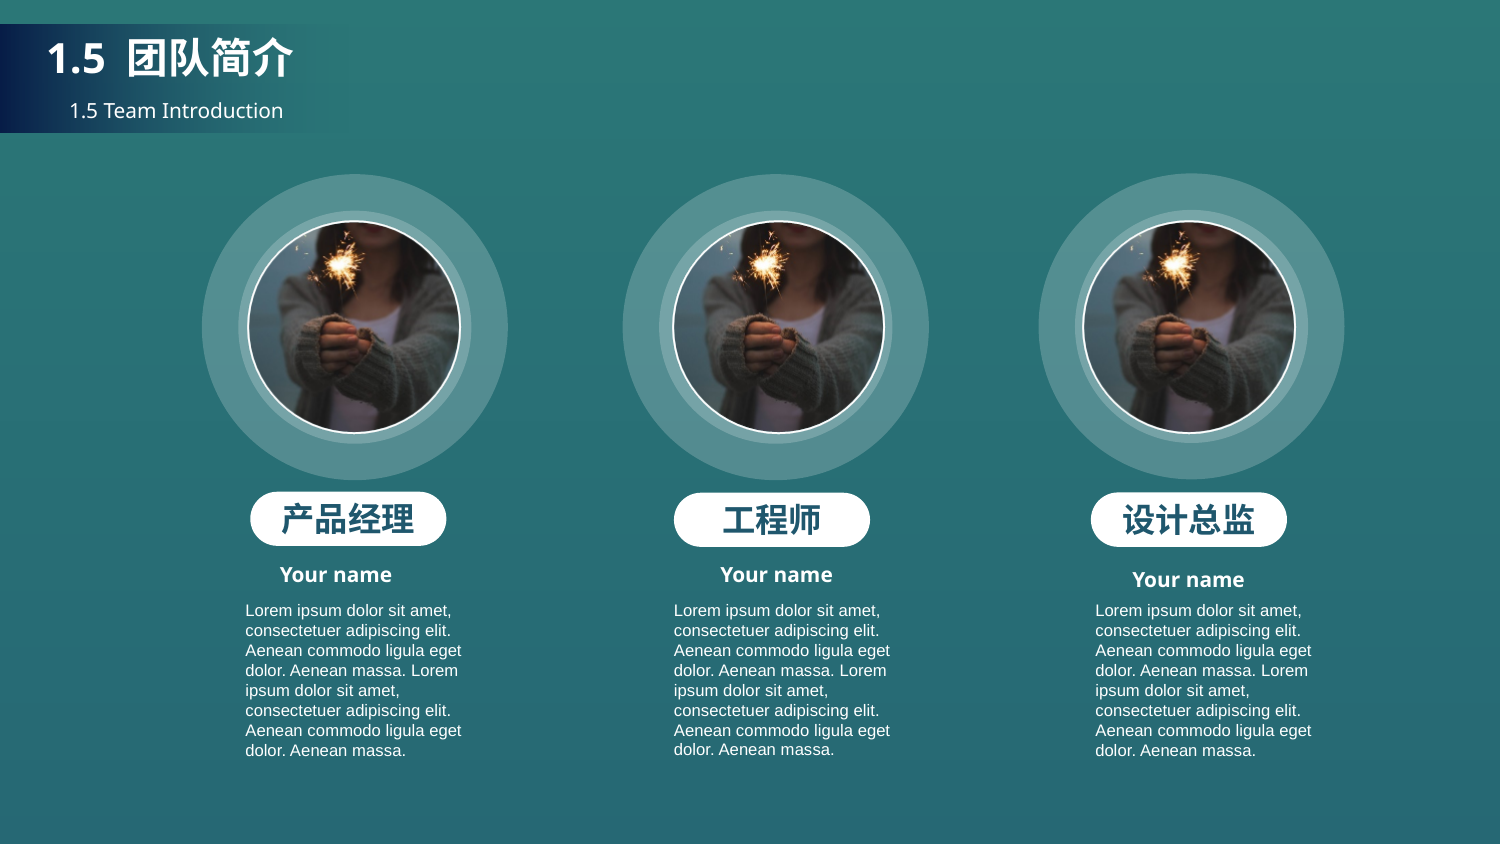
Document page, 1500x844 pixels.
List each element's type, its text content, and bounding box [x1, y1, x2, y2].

text_box Your name [1117, 558, 1260, 599]
text_box [0, 24, 349, 133]
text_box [1090, 491, 1288, 548]
text_box Lorem ipsum dolor sit amet, consectetuer adipiscing elit. Aenean commodo ligula eget dolor. Aenean massa. Lorem ipsum dolor sit amet, consectetuer adipiscing elit. Aenean commodo ligula eget dolor. Aenean massa. [1080, 592, 1332, 767]
text_box 1.5 Team Introduction [54, 90, 299, 131]
text_box 1.5 团队简介 [31, 24, 309, 90]
text_box Your name [705, 556, 848, 595]
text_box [250, 490, 447, 547]
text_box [673, 491, 871, 548]
picture [246, 219, 463, 436]
text_box Lorem ipsum dolor sit amet, consectetuer adipiscing elit. Aenean commodo ligula eget dolor. Aenean massa. Lorem ipsum dolor sit amet, consectetuer adipiscing elit. Aenean commodo ligula eget dolor. Aenean massa. [659, 592, 910, 767]
picture [1080, 219, 1297, 436]
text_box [201, 173, 509, 481]
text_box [622, 173, 930, 481]
picture [670, 219, 887, 436]
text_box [1038, 173, 1345, 480]
text_box Lorem ipsum dolor sit amet, consectetuer adipiscing elit. Aenean commodo ligula eget dolor. Aenean massa. Lorem ipsum dolor sit amet, consectetuer adipiscing elit. Aenean commodo ligula eget dolor. Aenean massa. [230, 592, 482, 767]
text_box Your name [265, 555, 408, 595]
